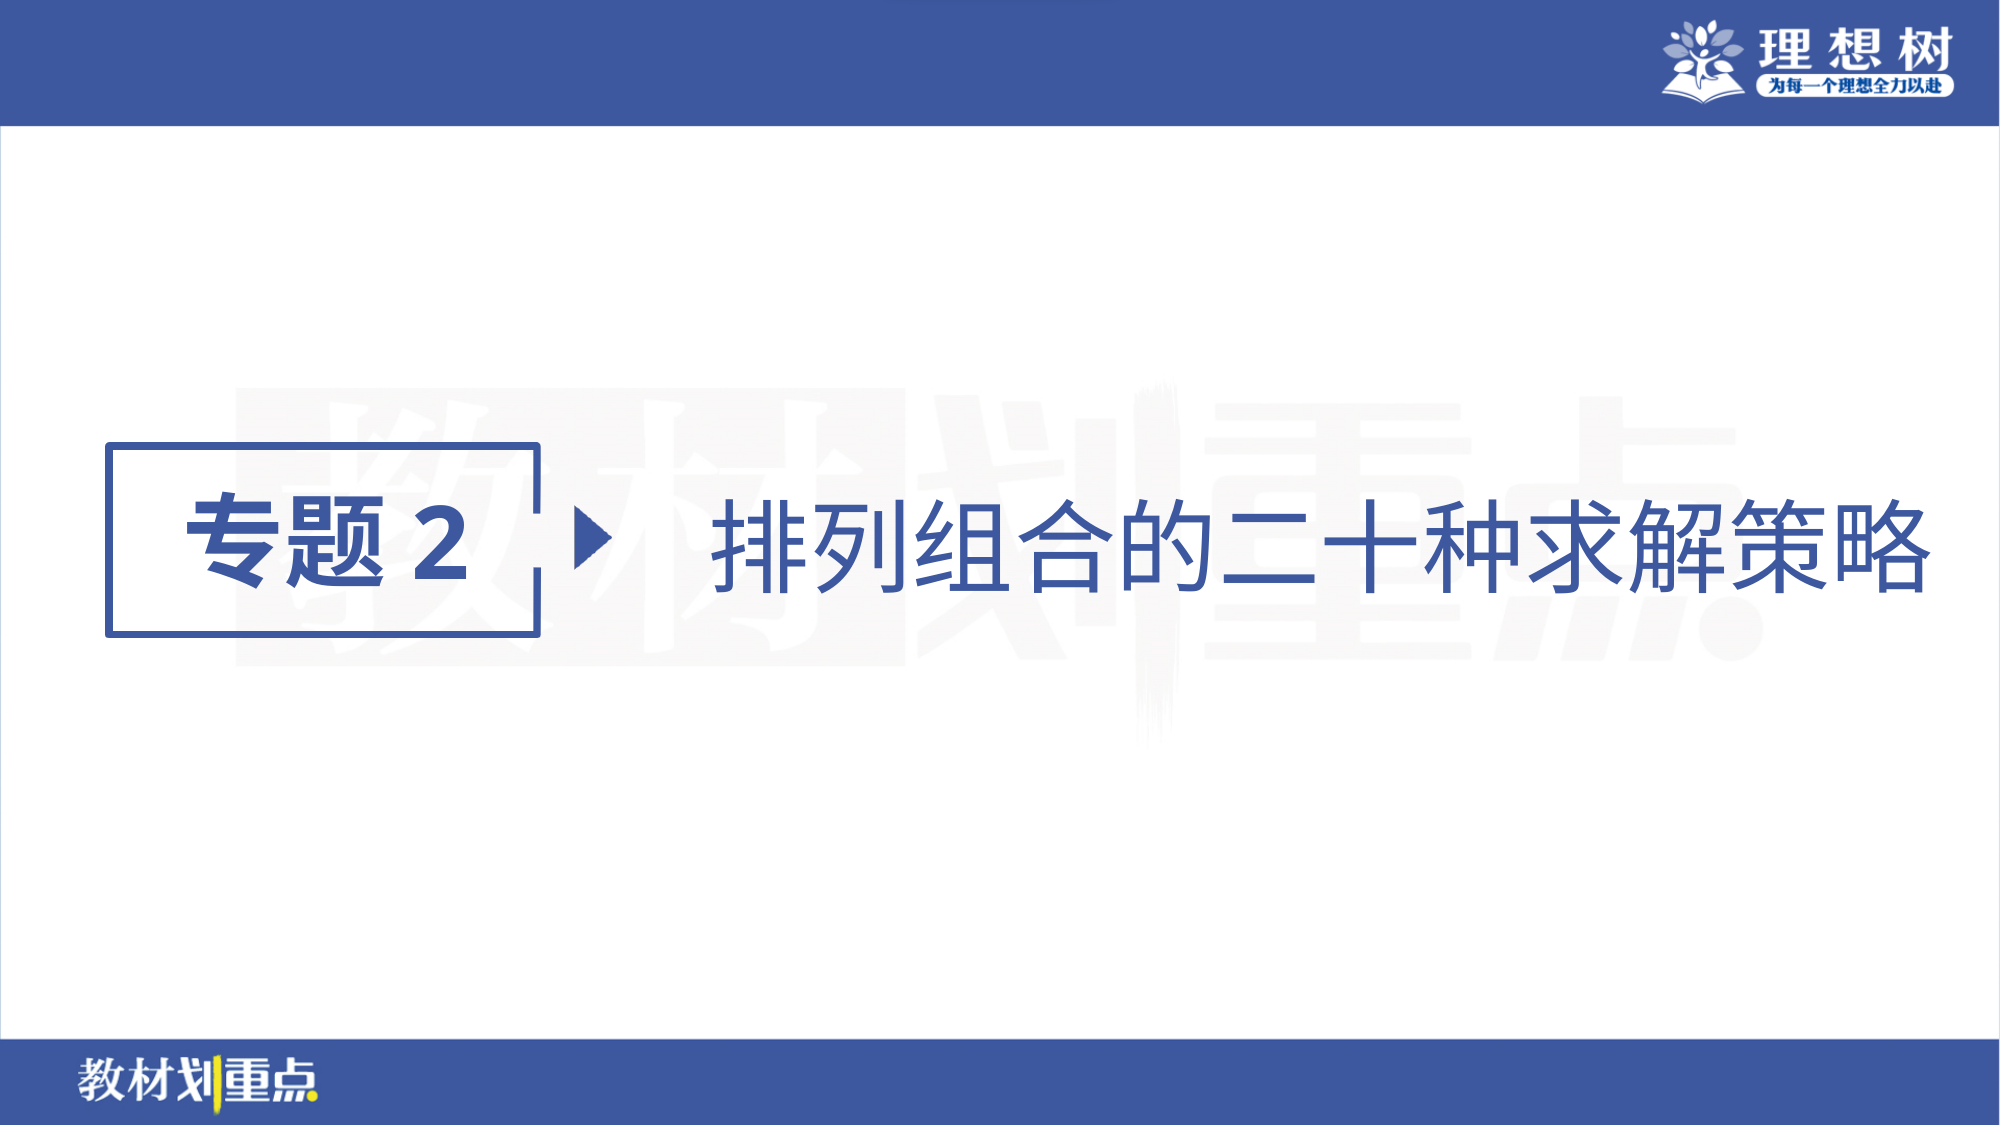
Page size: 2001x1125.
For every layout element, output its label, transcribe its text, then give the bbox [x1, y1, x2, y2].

text_box 排列组合的二十种求解策略 [708, 424, 1967, 635]
picture [0, 0, 2000, 1125]
